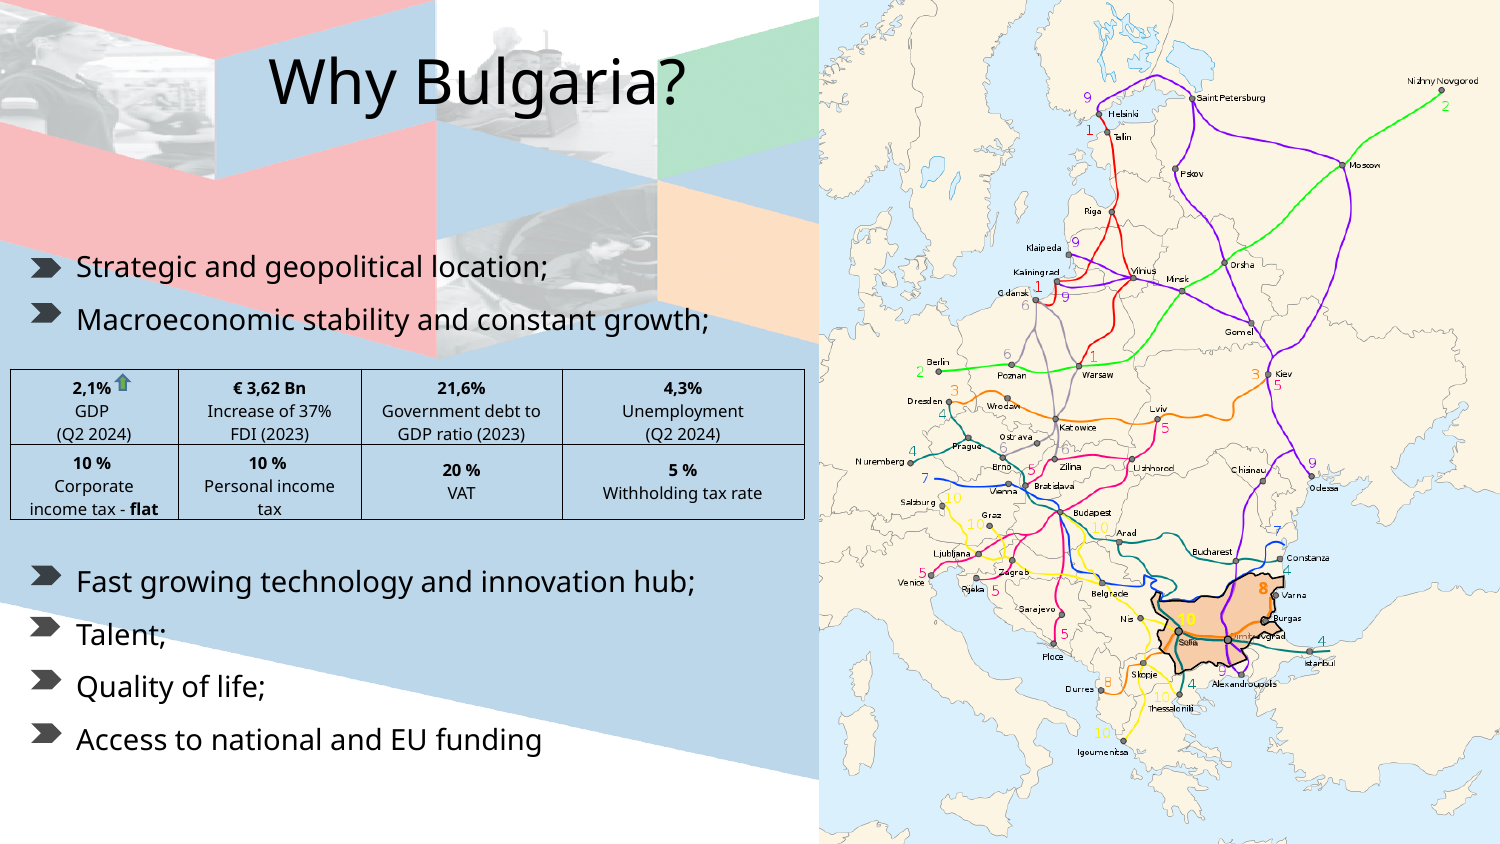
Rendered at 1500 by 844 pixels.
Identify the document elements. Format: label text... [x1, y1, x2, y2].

picture [819, 0, 1500, 844]
text_box [28, 257, 63, 279]
text_box [28, 301, 63, 324]
table_header 10 % Personal income tax [179, 444, 361, 519]
text_box [27, 615, 62, 638]
table_header 4,3% Unemployment (Q2 2024) [563, 370, 804, 444]
table_header 5 % Withholding tax rate [563, 444, 804, 519]
text_box Strategic and geopolitical location; Macroeconomic stability and constant growth; Fast growing technology and innovation hub; Talent; Quality of life; Access to national and EU funding [61, 241, 819, 764]
text_box [113, 373, 132, 391]
text_box [28, 722, 64, 744]
text_box Why Bulgaria? [253, 35, 819, 130]
text_box [28, 564, 63, 587]
table_header 20 % VAT [362, 444, 562, 519]
table_header 21,6% Government debt to GDP ratio (2023) [362, 370, 562, 444]
text_box [28, 668, 63, 691]
table_header 10 % Corporate income tax - flat [11, 444, 178, 519]
table_header € 3,62 Bn Increase of 37% FDI (2023) [179, 370, 361, 444]
table_header 2,1% GDP (Q2 2024) [11, 370, 178, 444]
